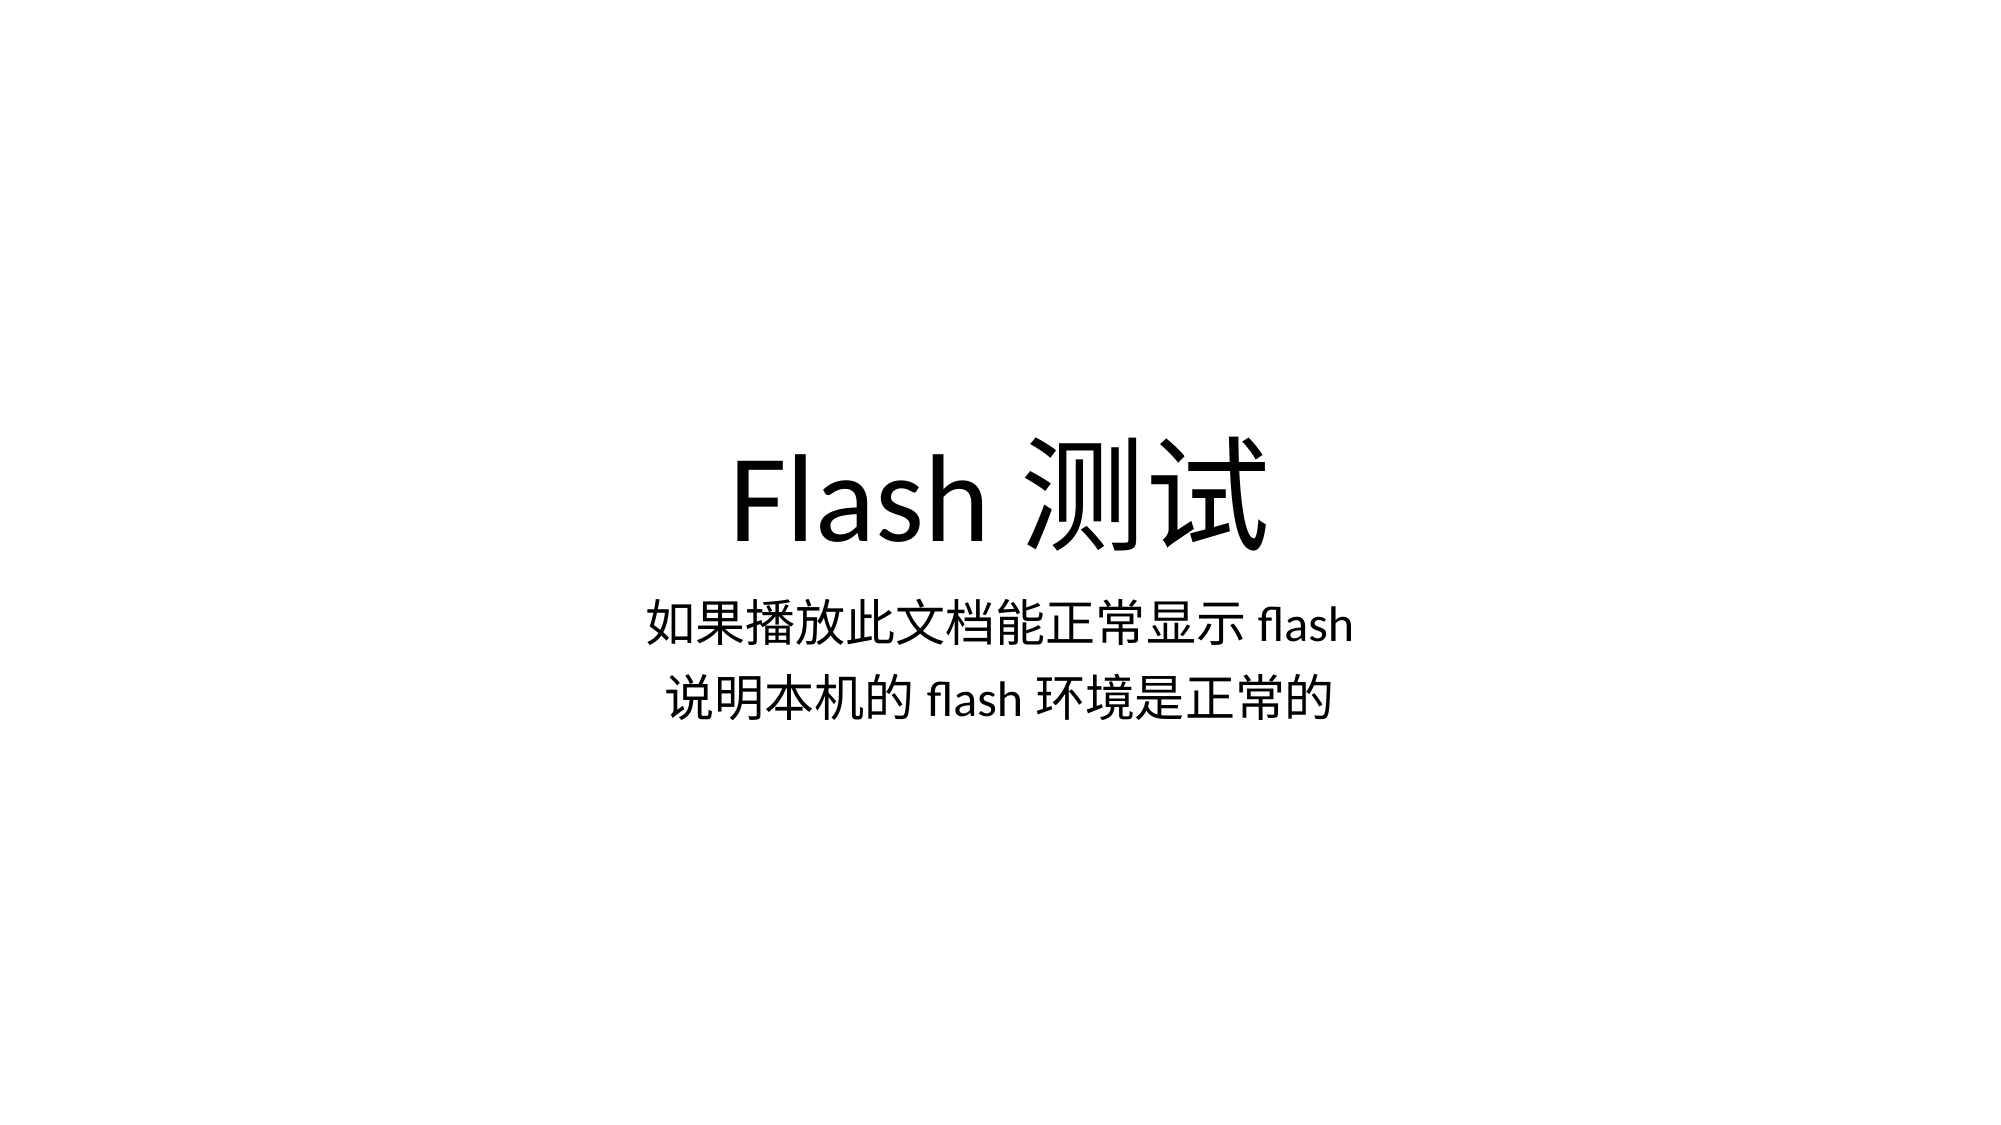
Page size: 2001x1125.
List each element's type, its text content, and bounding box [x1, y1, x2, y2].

subtitle 如果播放此文档能正常显示flash 说明本机的flash环境是正常的 [249, 590, 1750, 863]
title Flash测试 [249, 184, 1750, 576]
